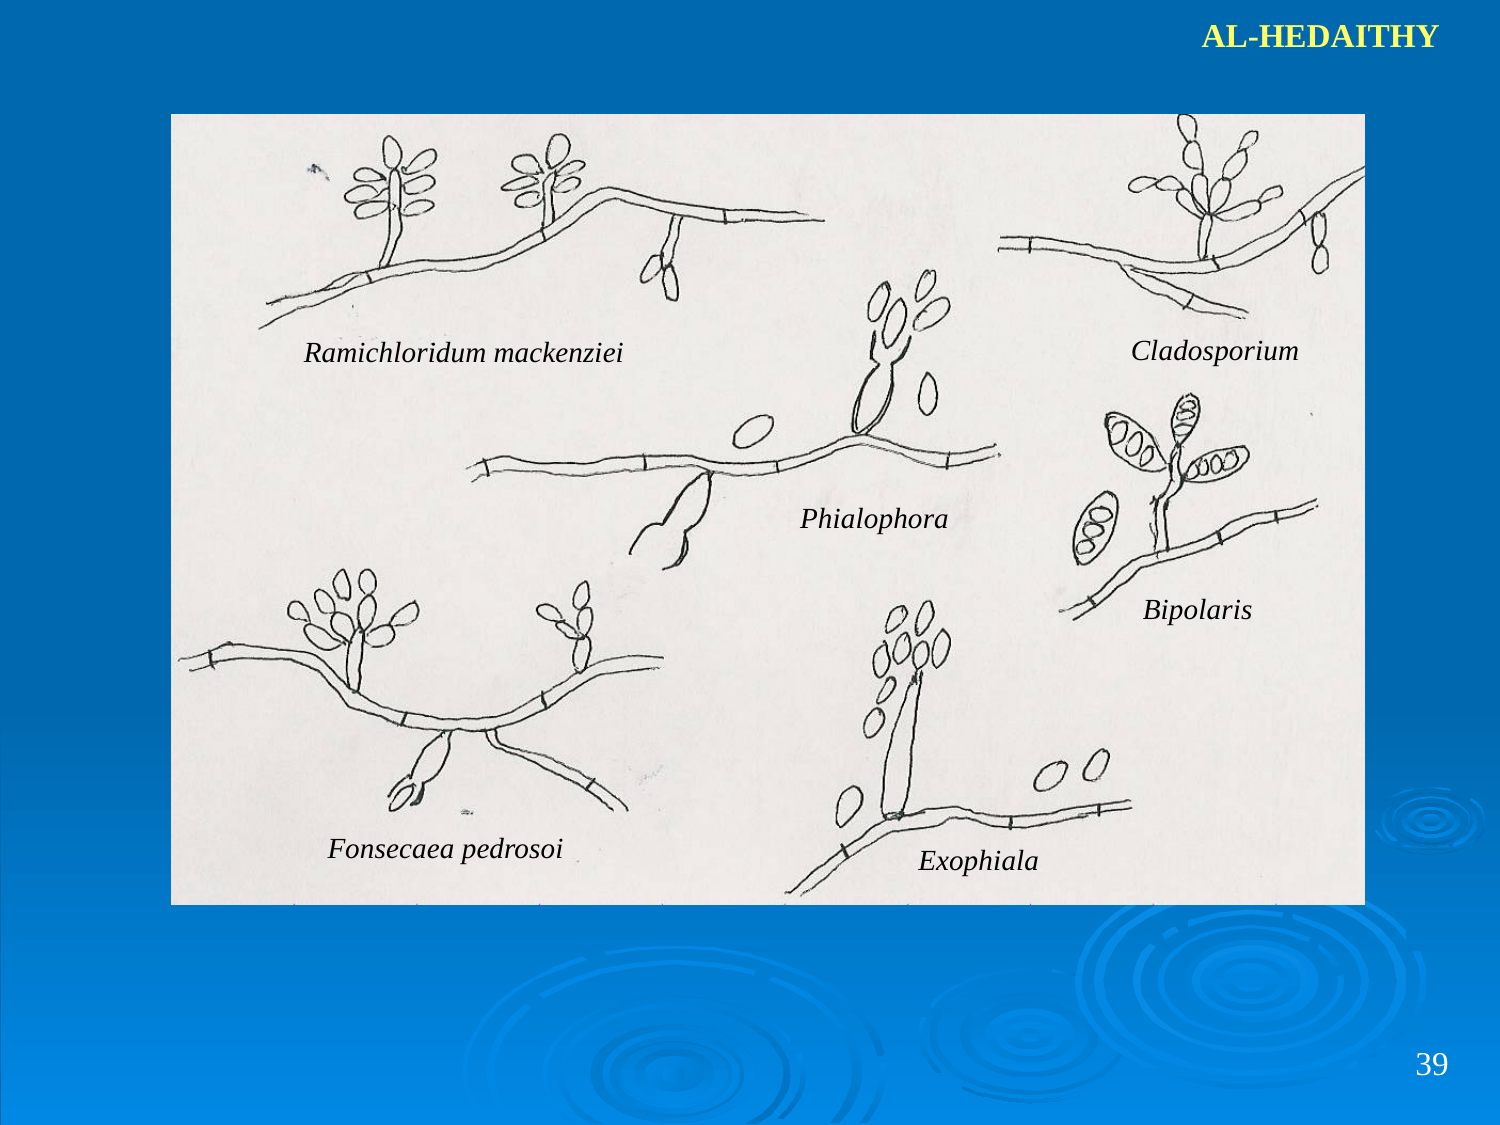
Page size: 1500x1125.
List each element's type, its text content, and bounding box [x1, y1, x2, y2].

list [170, 114, 1365, 905]
text_box AL-HEDAITHY [1186, 7, 1471, 62]
text_box 39 [1364, 1034, 1500, 1090]
